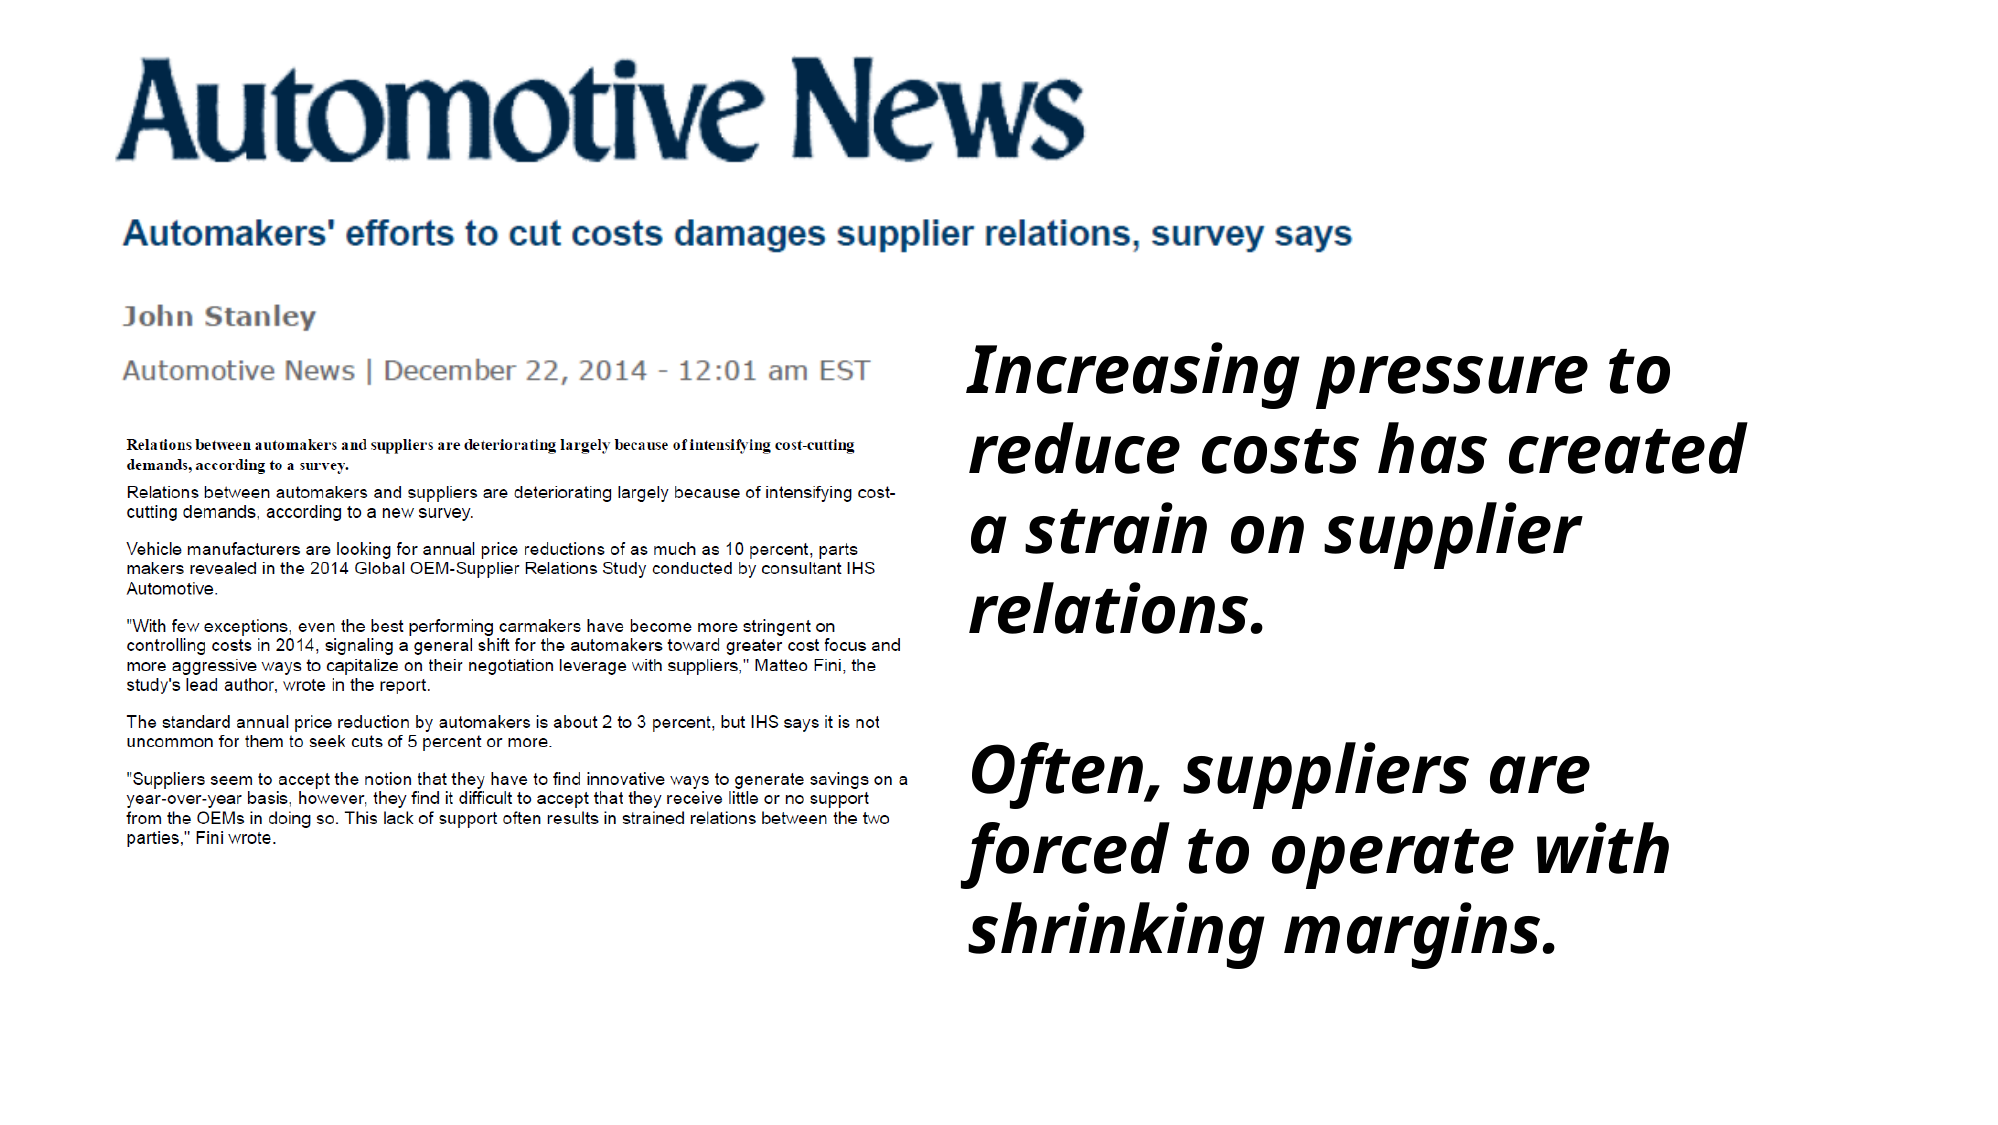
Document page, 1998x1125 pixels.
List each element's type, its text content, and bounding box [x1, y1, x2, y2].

text_box Increasing pressure to reduce costs has created a strain on supplier relations. Often, suppliers are forced to operate with shrinking margins. [961, 319, 1757, 974]
picture [73, 36, 1585, 854]
